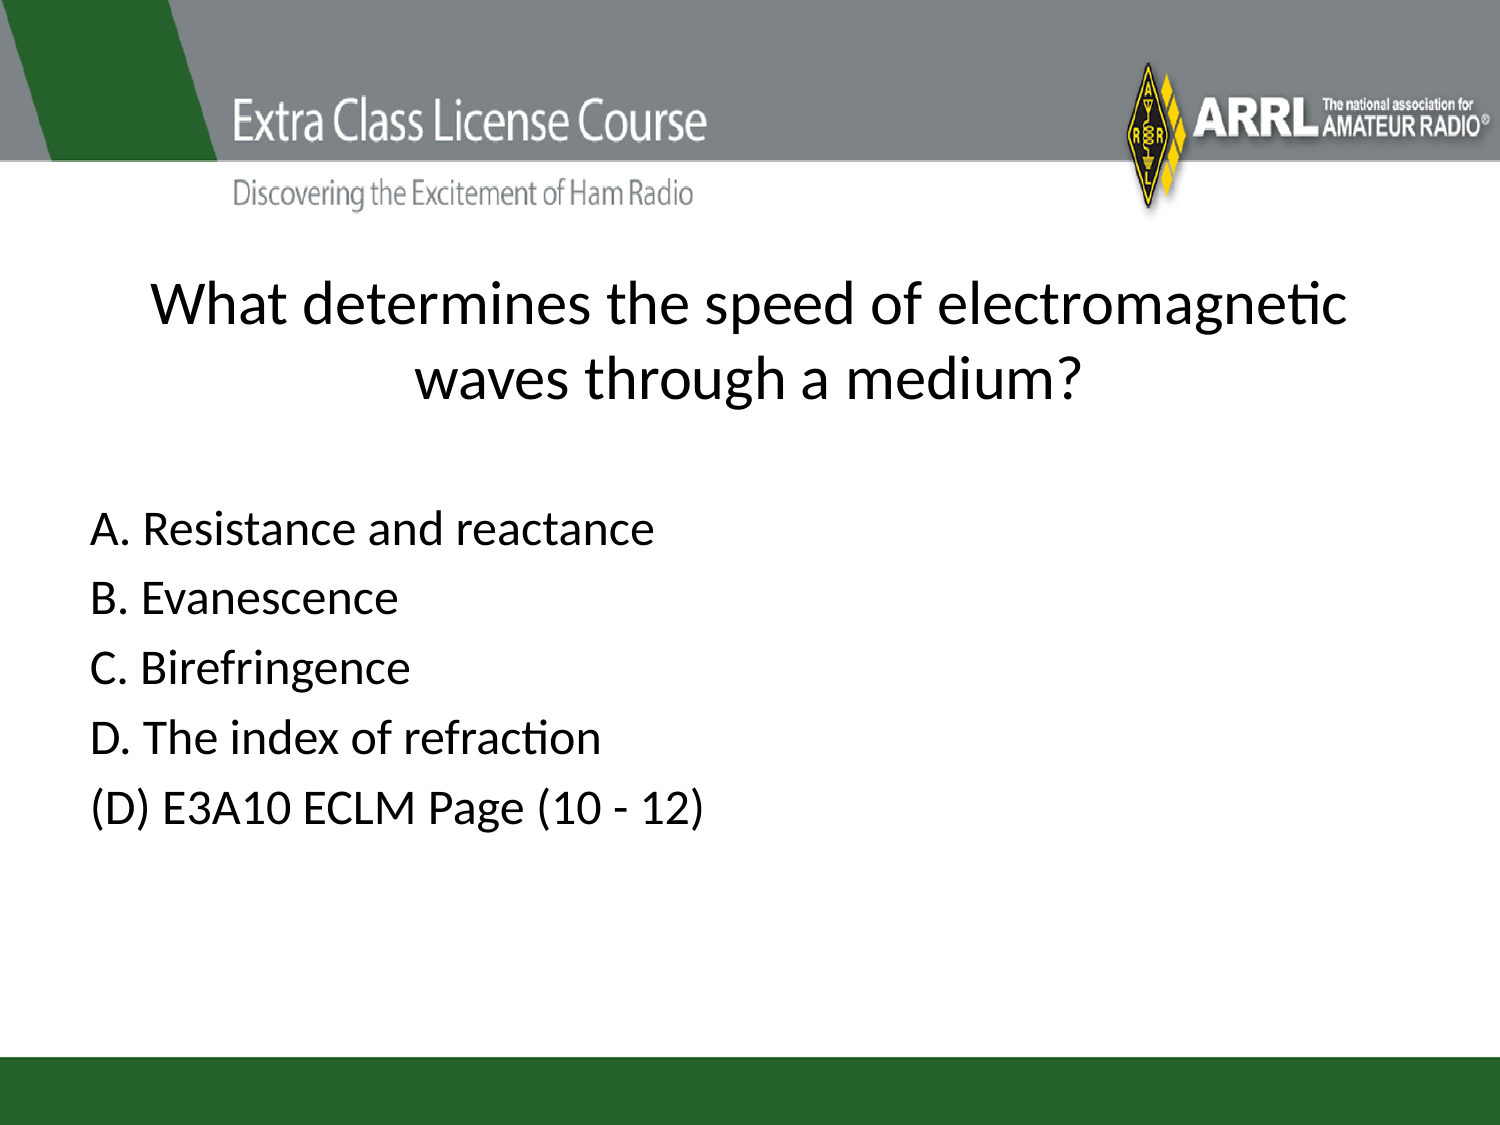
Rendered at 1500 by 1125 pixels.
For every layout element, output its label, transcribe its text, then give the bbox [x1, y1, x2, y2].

title What determines the speed of electromagnetic waves through a medium? [75, 254, 1425, 435]
list A. Resistance and reactance B. Evanescence C. Birefringence D. The index of refraction (D) E3A10 ECLM Page (10 - 12) [75, 487, 1425, 1005]
picture [0, 0, 1500, 1125]
